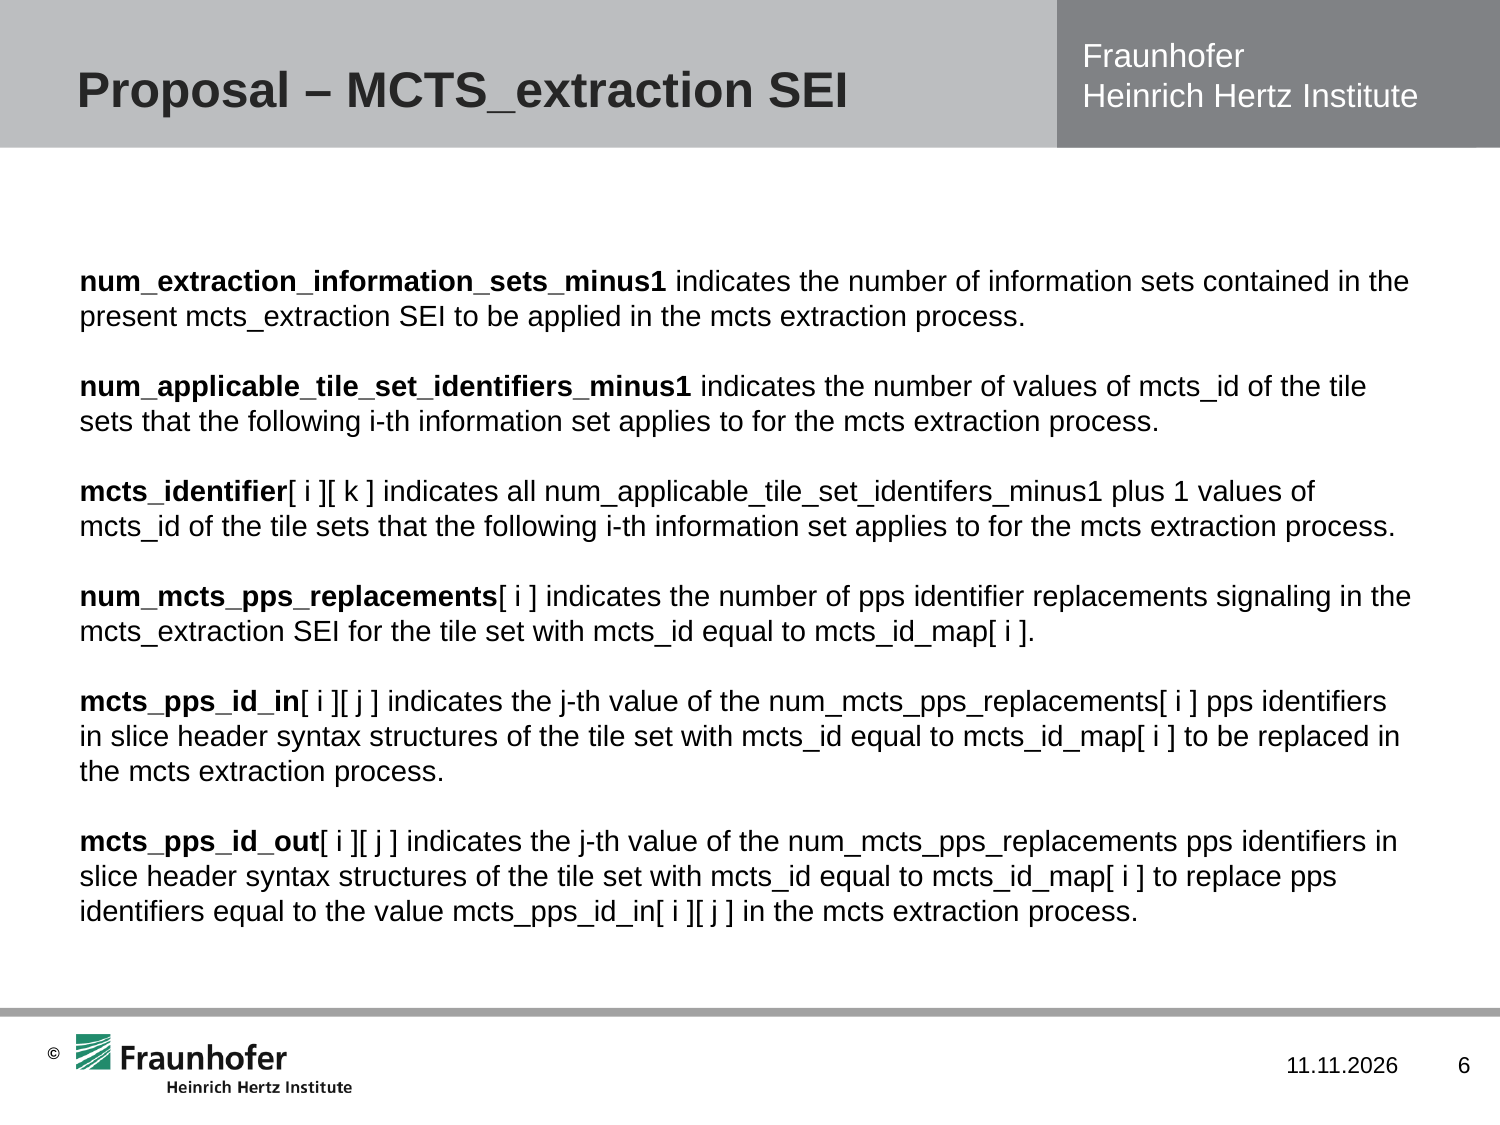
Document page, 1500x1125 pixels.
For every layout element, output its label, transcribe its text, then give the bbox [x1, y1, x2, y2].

text_box num_extraction_information_sets_minus1 indicates the number of information sets contained in the present mcts_extraction SEI to be applied in the mcts extraction process. num_applicable_tile_set_identifiers_minus1 indicates the number of values of mcts_id of the tile sets that the following i-th information set applies to for the mcts extraction process. mcts_identifier[ i ][ k ] indicates all num_applicable_tile_set_identifers_minus1 plus 1 values of mcts_id of the tile sets that the following i-th information set applies to for the mcts extraction process. num_mcts_pps_replacements[ i ] indicates the number of pps identifier replacements signaling in the mcts_extraction SEI for the tile set with mcts_id equal to mcts_id_map[ i ]. mcts_pps_id_in[ i ][ j ] indicates the j-th value of the num_mcts_pps_replacements[ i ] pps identifiers in slice header syntax structures of the tile set with mcts_id equal to mcts_id_map[ i ] to be replaced in the mcts extraction process. mcts_pps_id_out[ i ][ j ] indicates the j-th value of the num_mcts_pps_replacements pps identifiers in slice header syntax structures of the tile set with mcts_id equal to mcts_id_map[ i ] to replace pps identifiers equal to the value mcts_pps_id_in[ i ][ j ] in the mcts extraction process. [64, 255, 1433, 935]
picture [76, 1034, 352, 1093]
title Proposal – MCTS_extraction SEI [76, 58, 1022, 118]
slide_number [1019, 1034, 1394, 1094]
slide_number 6 [1394, 1034, 1471, 1094]
